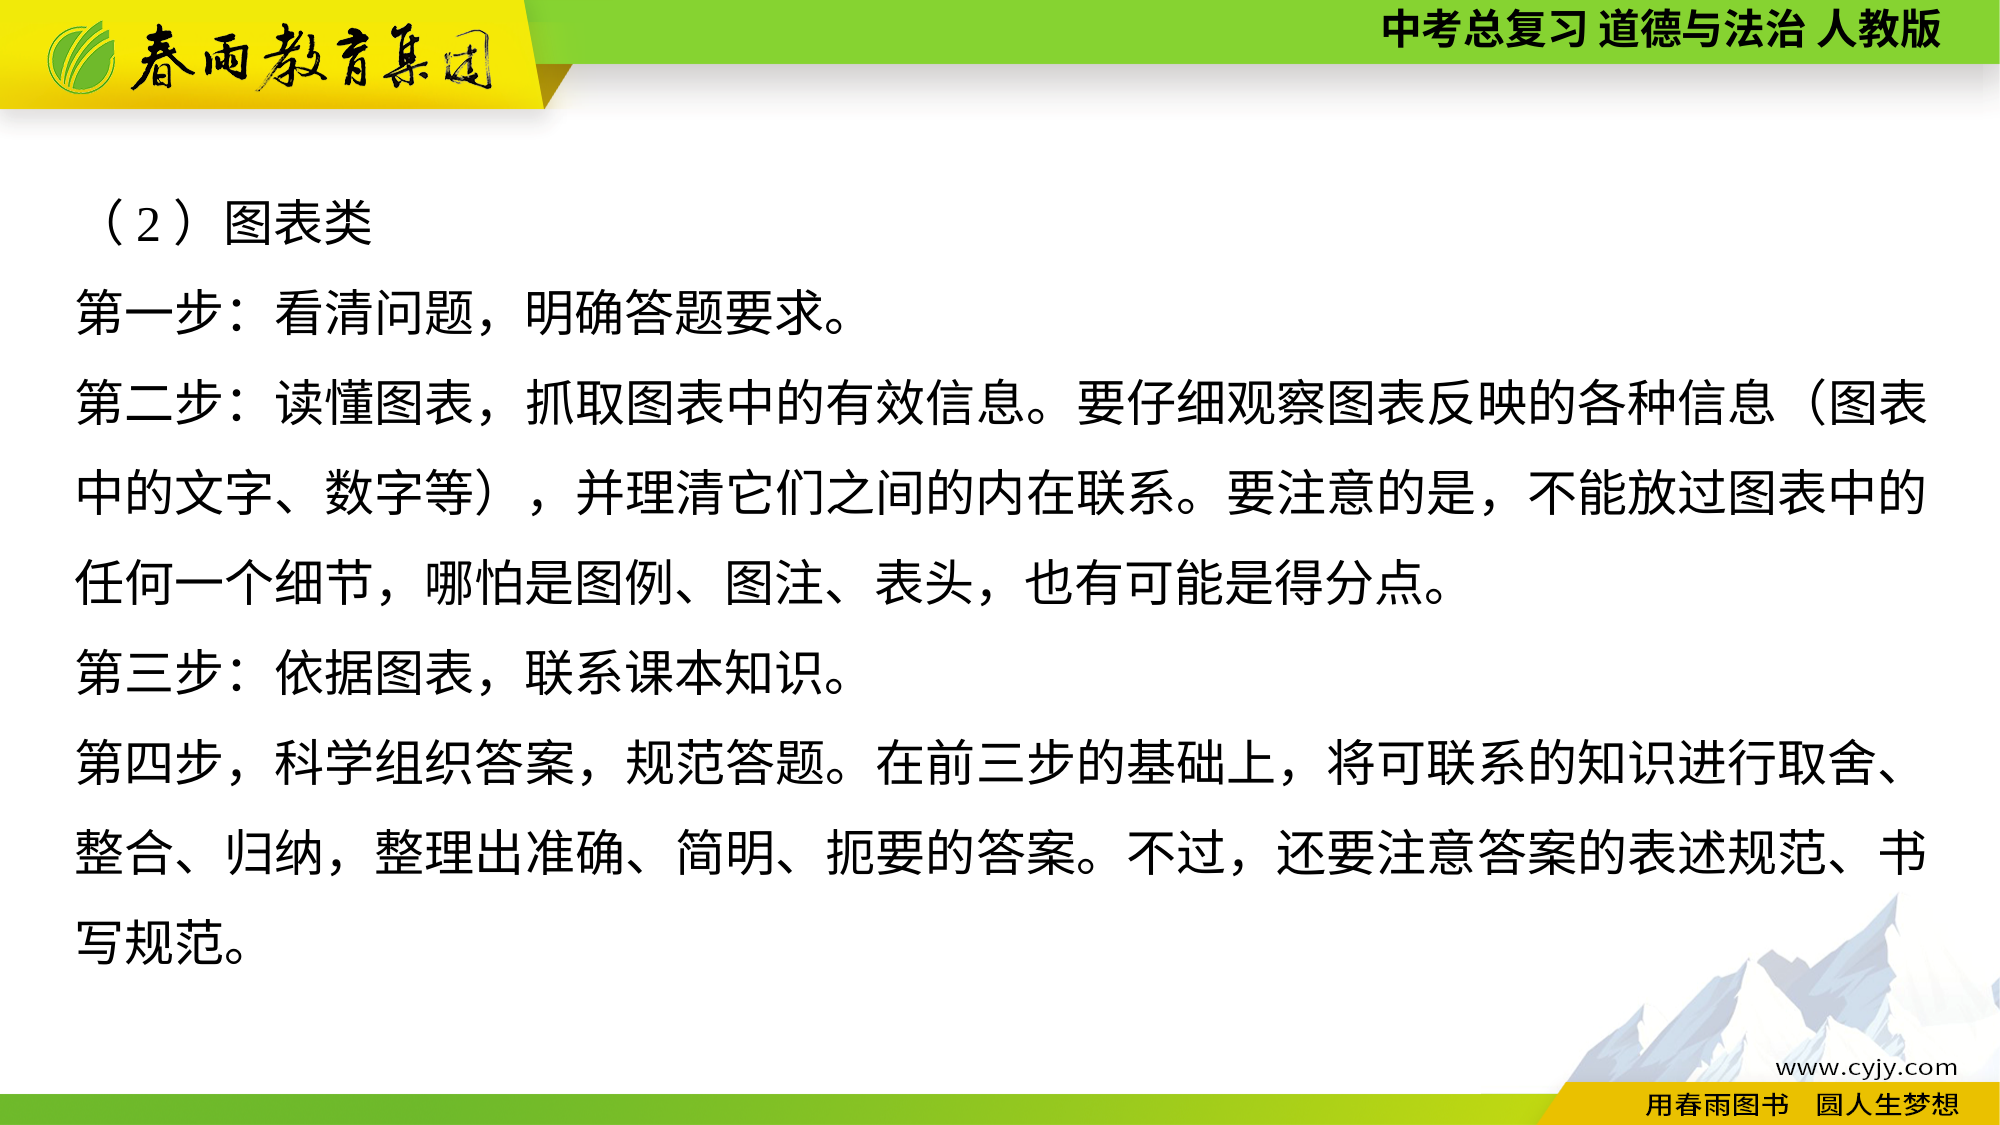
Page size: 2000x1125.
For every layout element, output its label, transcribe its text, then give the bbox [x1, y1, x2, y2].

picture [0, 0, 2000, 1125]
list （2）图表类 第一步：看清问题，明确答题要求。 第二步：读懂图表，抓取图表中的有效信息。要仔细观察图表反映的各种信息（图表中的文字、数字等），并理清它们之间的内在联系。要注意的是，不能放过图表中的任何一个细节，哪怕是图例、图注、表头，也有可能是得分点。 第三步：依据图表，联系课本知识。 第四步，科学组织答案，规范答题。在前三步的基础上，将可联系的知识进行取舍、整合、归纳，整理出准确、简明、扼要的答案。不过，还要注意答案的表述规范、书写规范。 [59, 154, 1944, 976]
